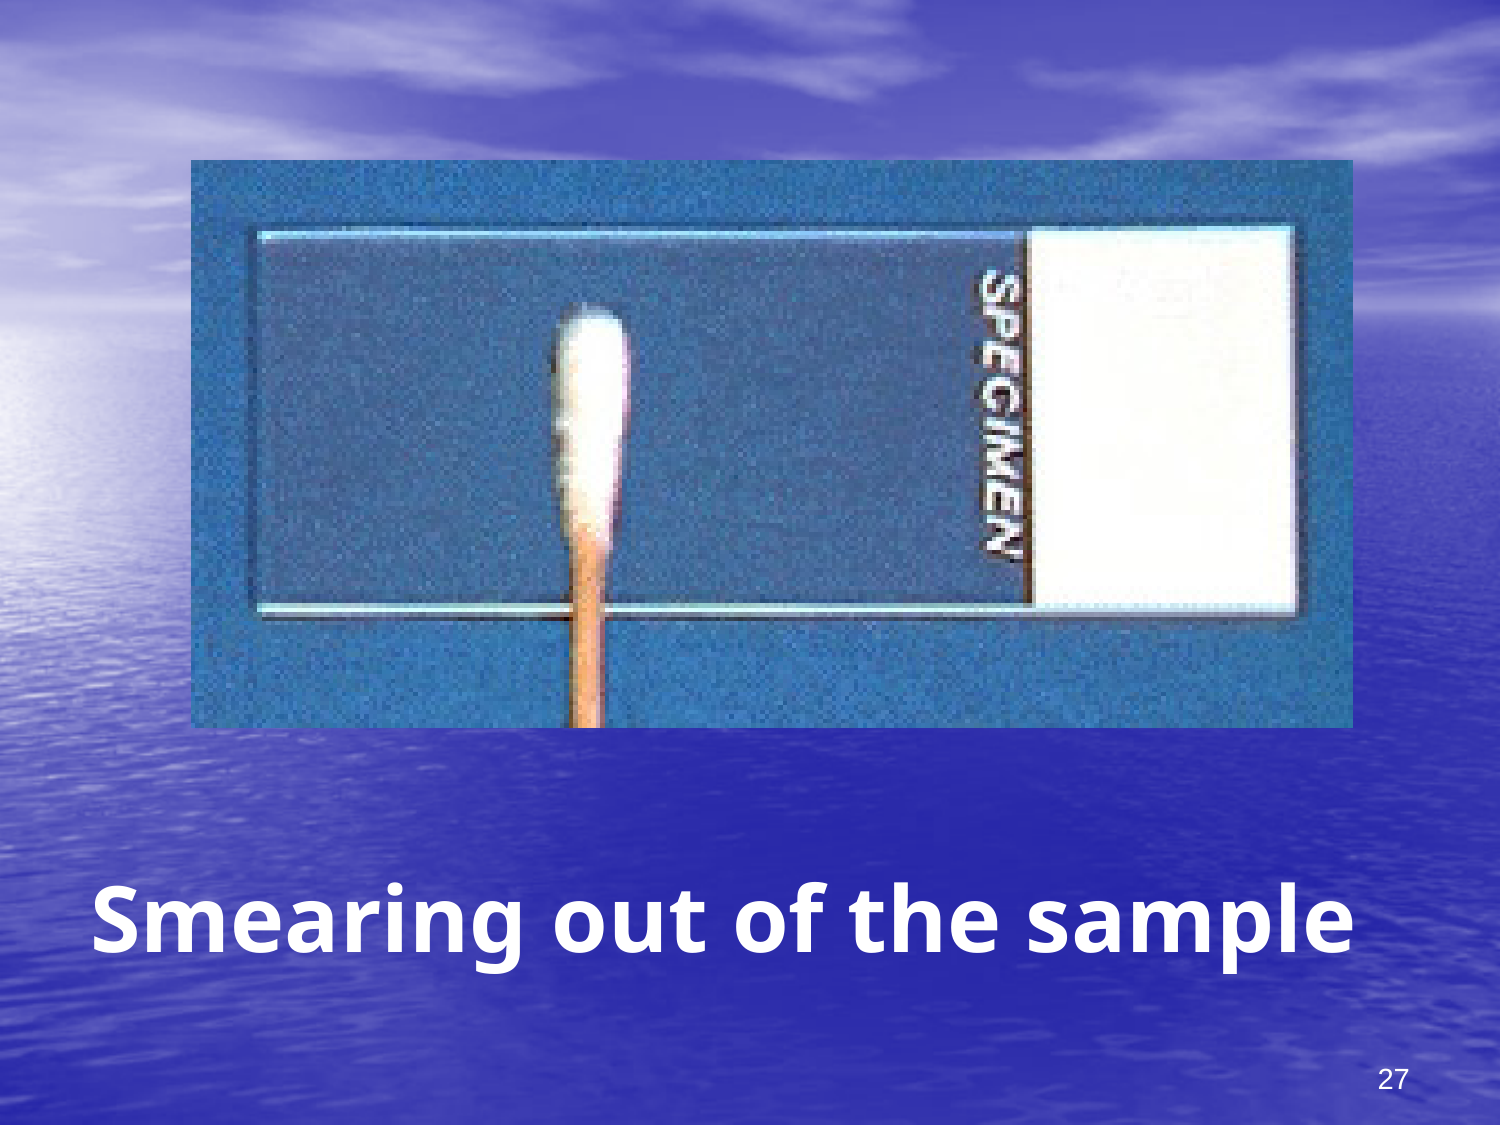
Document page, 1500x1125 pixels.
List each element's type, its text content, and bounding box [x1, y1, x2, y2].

picture [191, 160, 1353, 729]
title Smearing out of the sample [74, 822, 1426, 1011]
slide_number 27 [1074, 1024, 1426, 1103]
